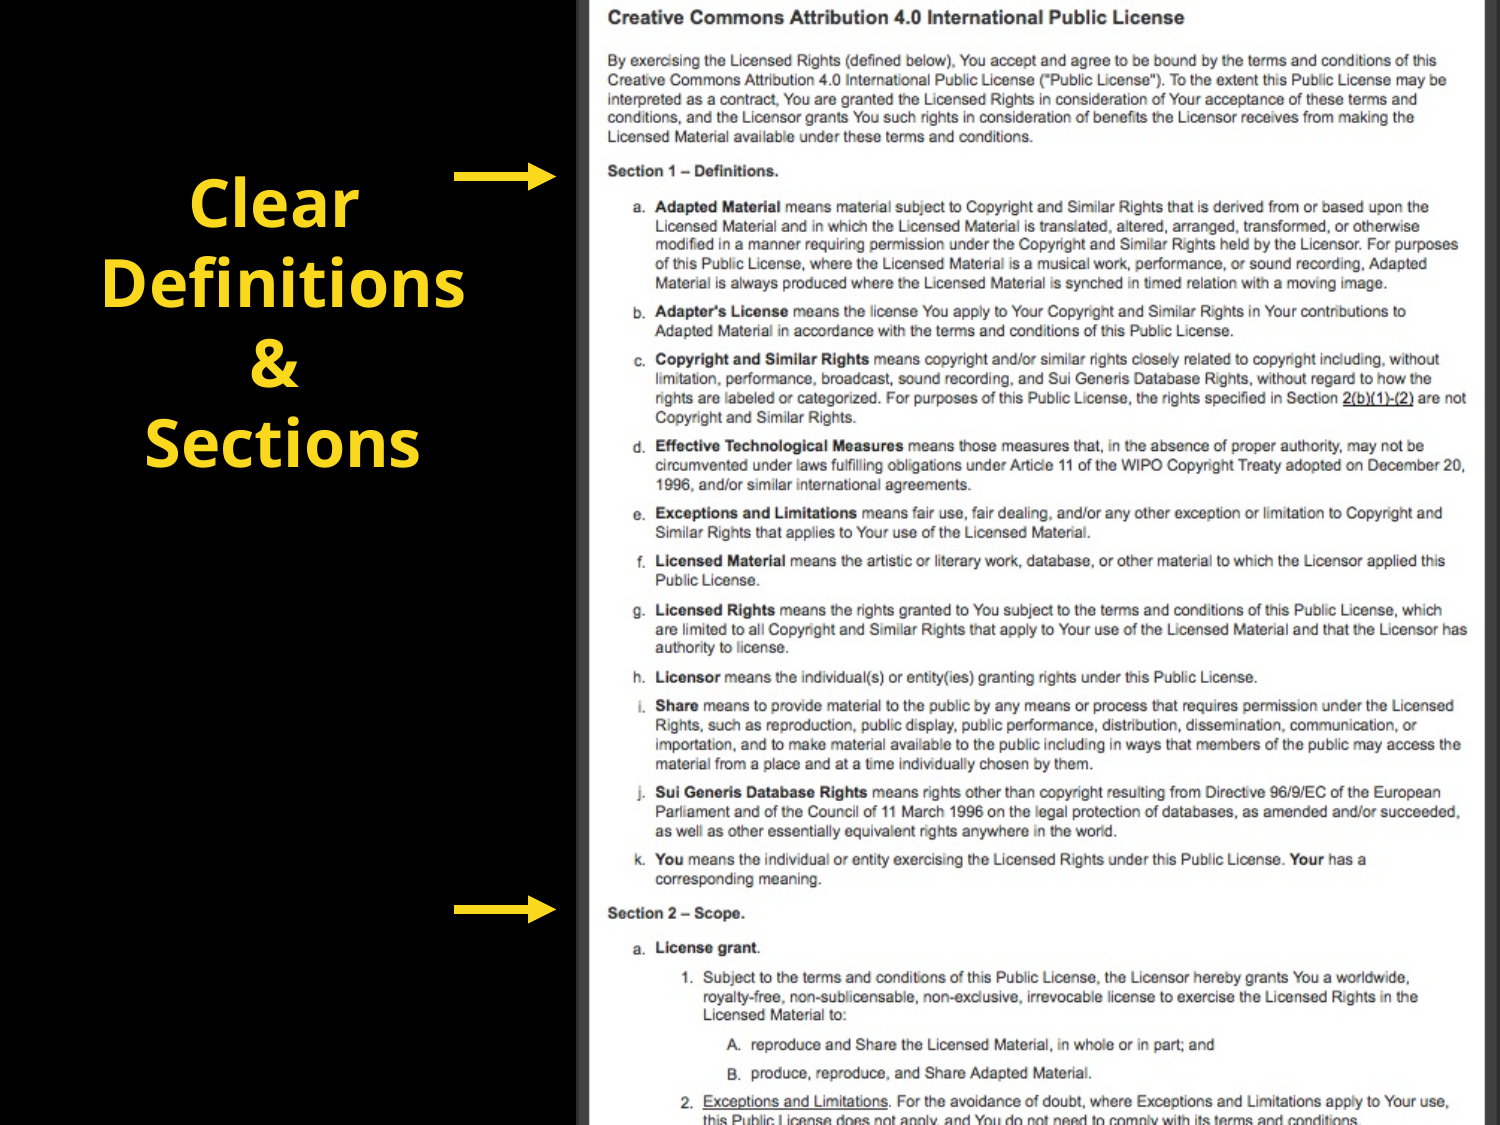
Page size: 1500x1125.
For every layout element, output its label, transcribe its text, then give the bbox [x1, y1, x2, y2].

text_box Clear Definitions & Sections [85, 153, 482, 489]
picture [576, 0, 1500, 1125]
